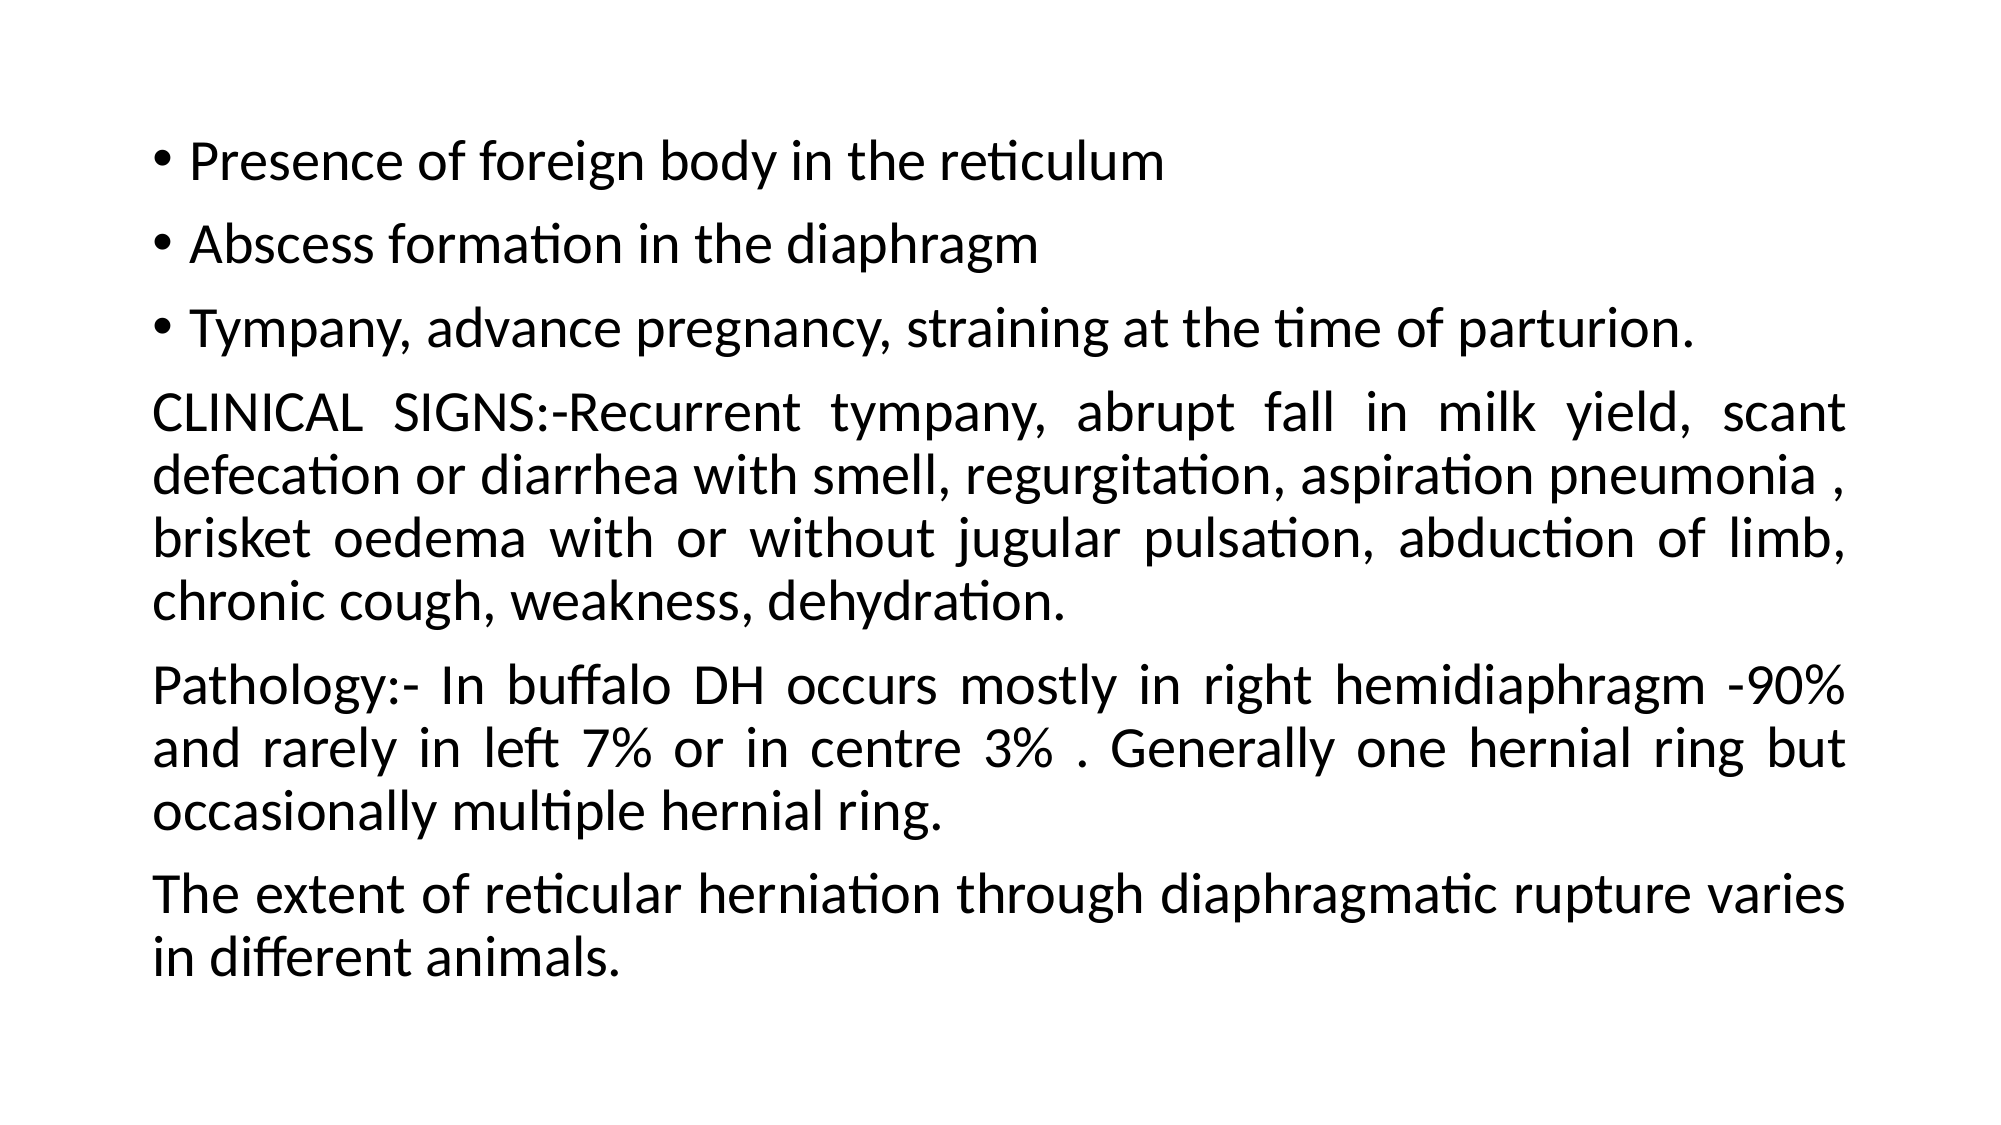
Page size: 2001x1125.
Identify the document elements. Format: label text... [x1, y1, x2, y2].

list Presence of foreign body in the reticulum Abscess formation in the diaphragm Tympany, advance pregnancy, straining at the time of parturion. CLINICAL SIGNS:-Recurrent tympany, abrupt fall in milk yield, scant defecation or diarrhea with smell, regurgitation, aspiration pneumonia , brisket oedema with or without jugular pulsation, abduction of limb, chronic cough, weakness, dehydration. Pathology:- In buffalo DH occurs mostly in right hemidiaphragm -90% and rarely in left 7% or in centre 3% . Generally one hernial ring but occasionally multiple hernial ring. The extent of reticular herniation through diaphragmatic rupture varies in different animals. [137, 122, 1863, 1014]
